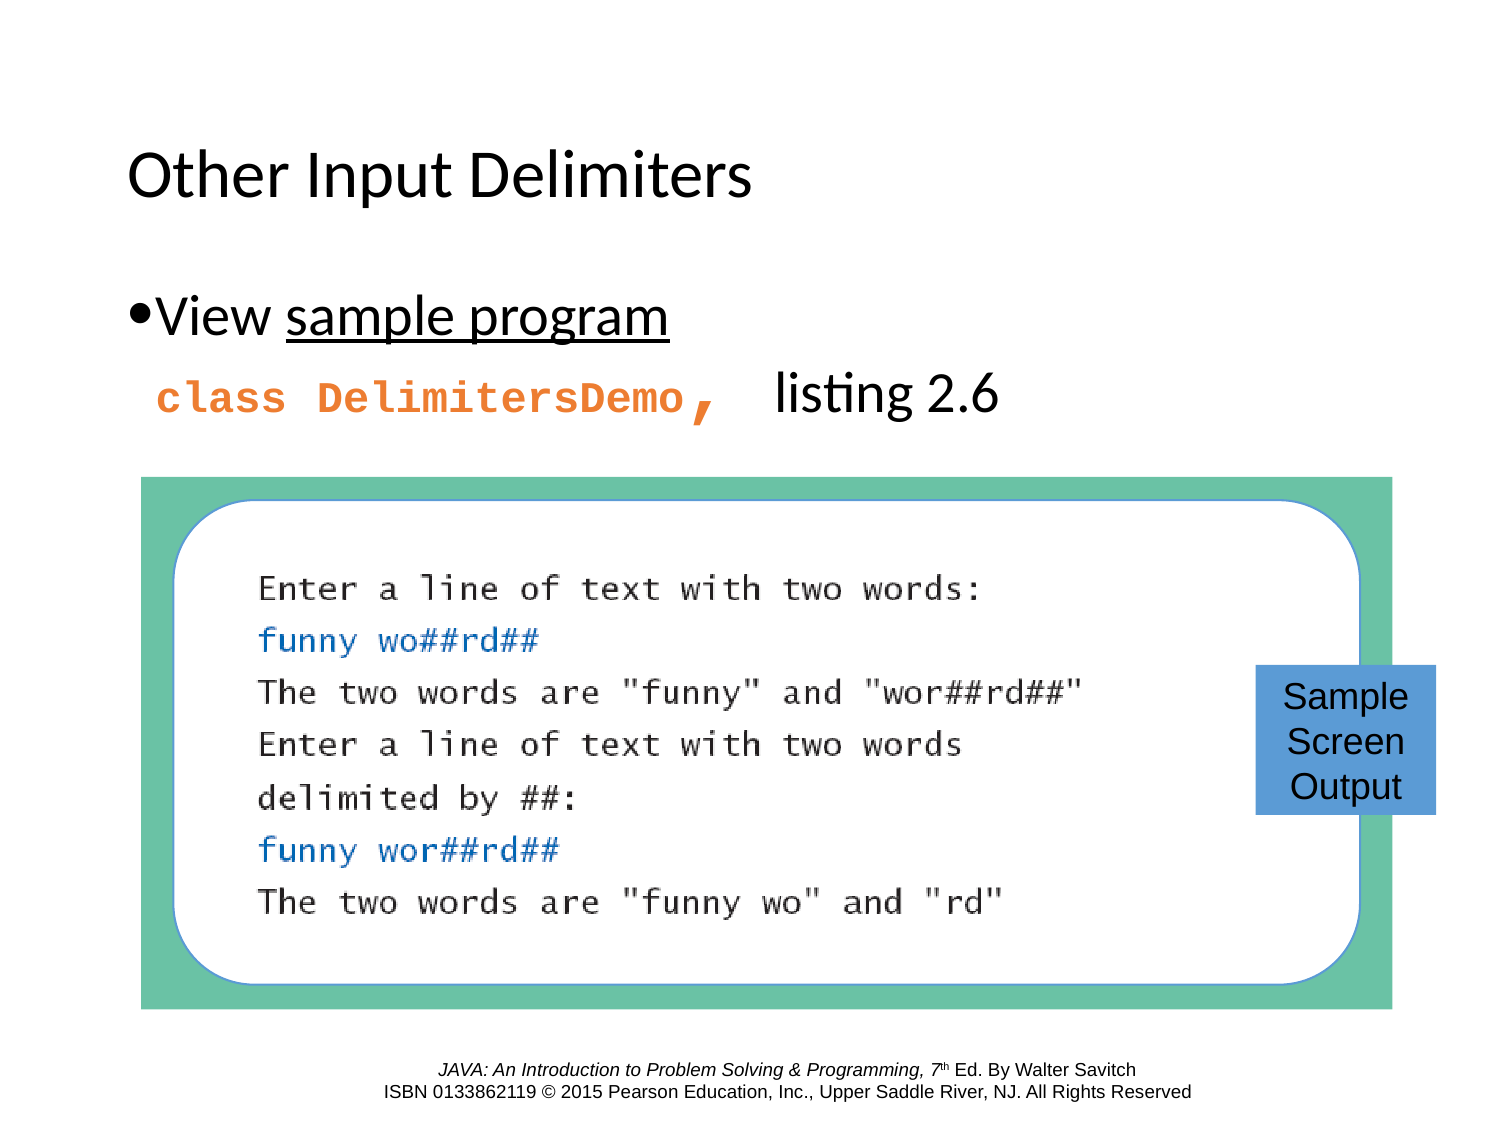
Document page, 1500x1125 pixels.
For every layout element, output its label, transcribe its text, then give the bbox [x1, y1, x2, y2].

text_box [140, 476, 1393, 1010]
picture [208, 548, 1331, 957]
text_box Sample Screen Output [1397, 664, 1437, 815]
title Other Input Delimiters [112, 62, 1400, 288]
list View sample program class DelimitersDemo, listing 2.6 [112, 277, 1388, 988]
